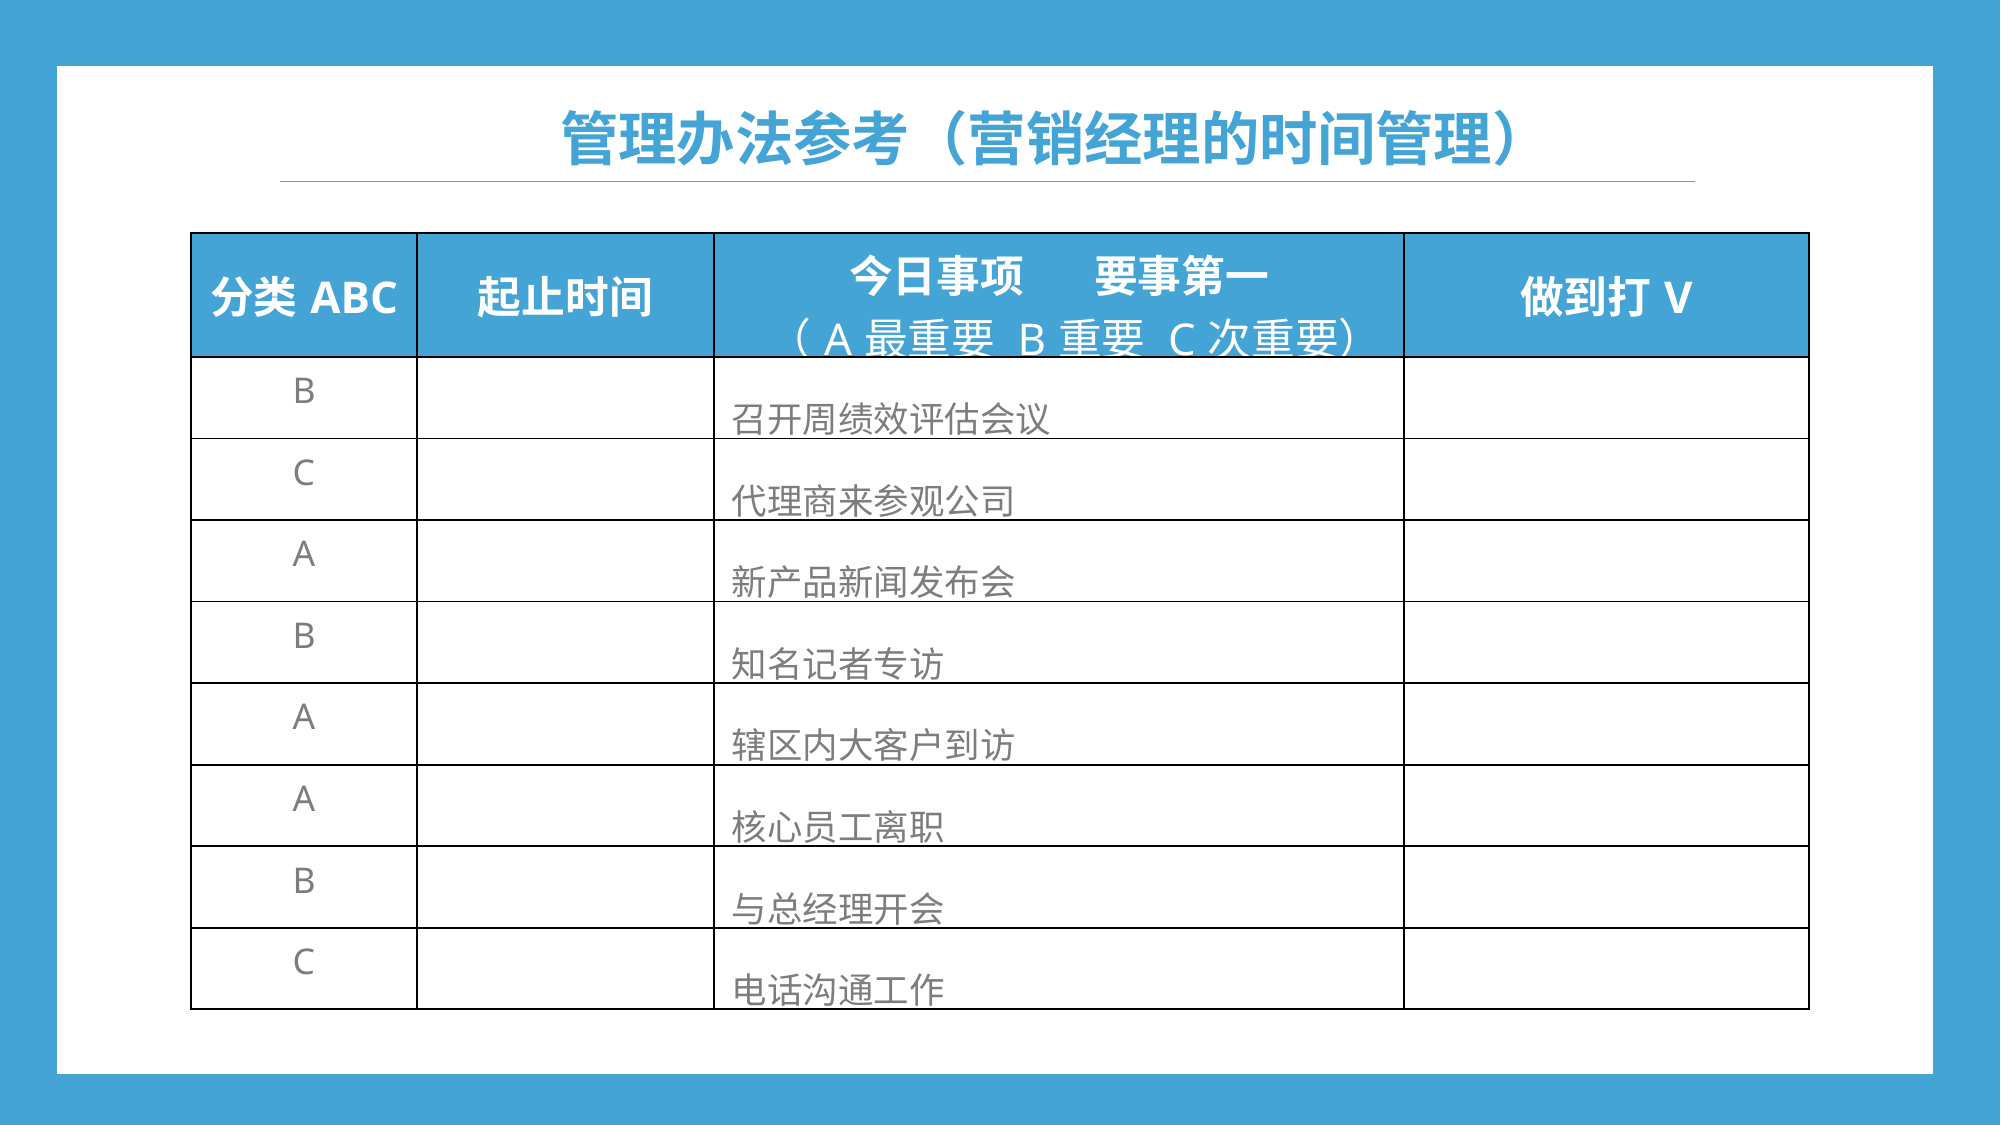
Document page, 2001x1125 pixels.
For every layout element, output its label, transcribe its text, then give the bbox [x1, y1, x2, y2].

table_cell [1405, 521, 1808, 601]
table_cell [418, 439, 713, 519]
table_header 做到打V [1405, 234, 1808, 356]
table_cell A [192, 766, 416, 845]
table_header 起止时间 [418, 234, 713, 356]
table_header 今日事项 要事第一 （A最重要 B重要 C次重要） [715, 234, 1403, 356]
table_cell 与总经理开会 [715, 847, 1403, 927]
table_cell [418, 521, 713, 601]
table_cell [1405, 684, 1808, 764]
table_cell [1405, 439, 1808, 519]
table_header 分类ABC [192, 234, 416, 356]
table_cell [418, 929, 713, 1008]
table_cell A [192, 521, 416, 601]
table_cell [418, 766, 713, 845]
table_cell [1405, 358, 1808, 438]
table_cell A [192, 684, 416, 764]
table_cell 核心员工离职 [715, 766, 1403, 845]
text_box 管理办法参考（营销经理的时间管理） [545, 95, 1629, 180]
table_cell C [192, 929, 416, 1008]
table_cell [418, 847, 713, 927]
table_cell [418, 358, 713, 438]
table_cell [1405, 847, 1808, 927]
table_cell B [192, 358, 416, 438]
table_cell 代理商来参观公司 [715, 439, 1403, 519]
table_cell [1405, 602, 1808, 682]
table_cell B [192, 602, 416, 682]
table_cell C [192, 439, 416, 519]
table_cell 召开周绩效评估会议 [715, 358, 1403, 438]
table_cell [418, 602, 713, 682]
table_cell 新产品新闻发布会 [715, 521, 1403, 601]
table_cell 电话沟通工作 [715, 929, 1403, 1008]
table_cell B [192, 847, 416, 927]
table_cell [418, 684, 713, 764]
table_cell [1405, 929, 1808, 1008]
table_cell [1405, 766, 1808, 845]
table_cell 辖区内大客户到访 [715, 684, 1403, 764]
table_cell 知名记者专访 [715, 602, 1403, 682]
